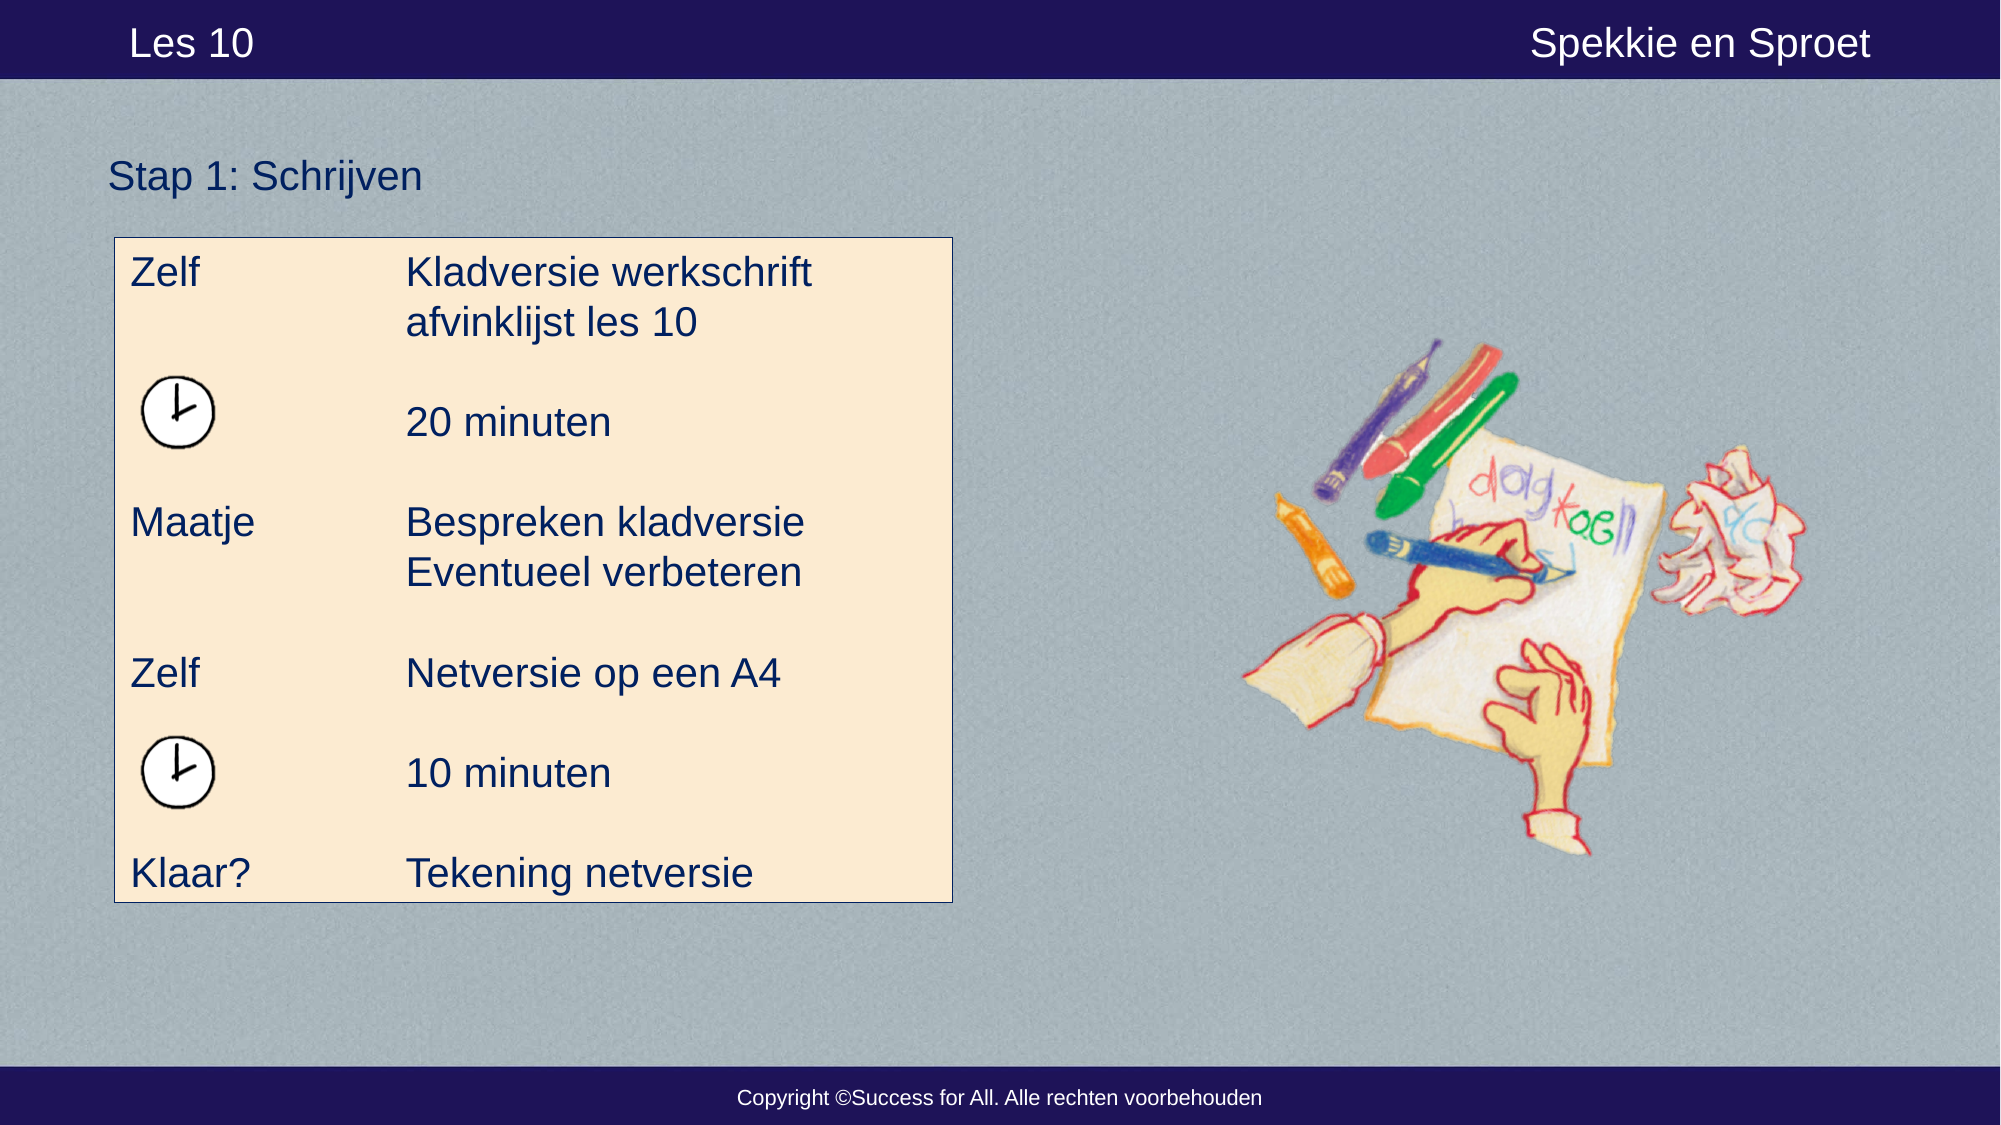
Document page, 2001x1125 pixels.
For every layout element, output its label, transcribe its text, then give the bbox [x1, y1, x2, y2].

text_box Copyright ©Success for All. Alle rechten voorbehouden [0, 1076, 2000, 1125]
text_box Les 10 [114, 8, 354, 73]
text_box Zelf Kladversie werkschrift afvinklijst les 10 20 minuten Maatje Bespreken kladversie Eventueel verbeteren Zelf Netversie op een A4 10 minuten Klaar? Tekening netversie [114, 237, 953, 903]
text_box Spekkie en Sproet [999, 8, 1886, 73]
text_box Stap 1: Schrijven [92, 141, 886, 207]
picture [0, 0, 2001, 1125]
